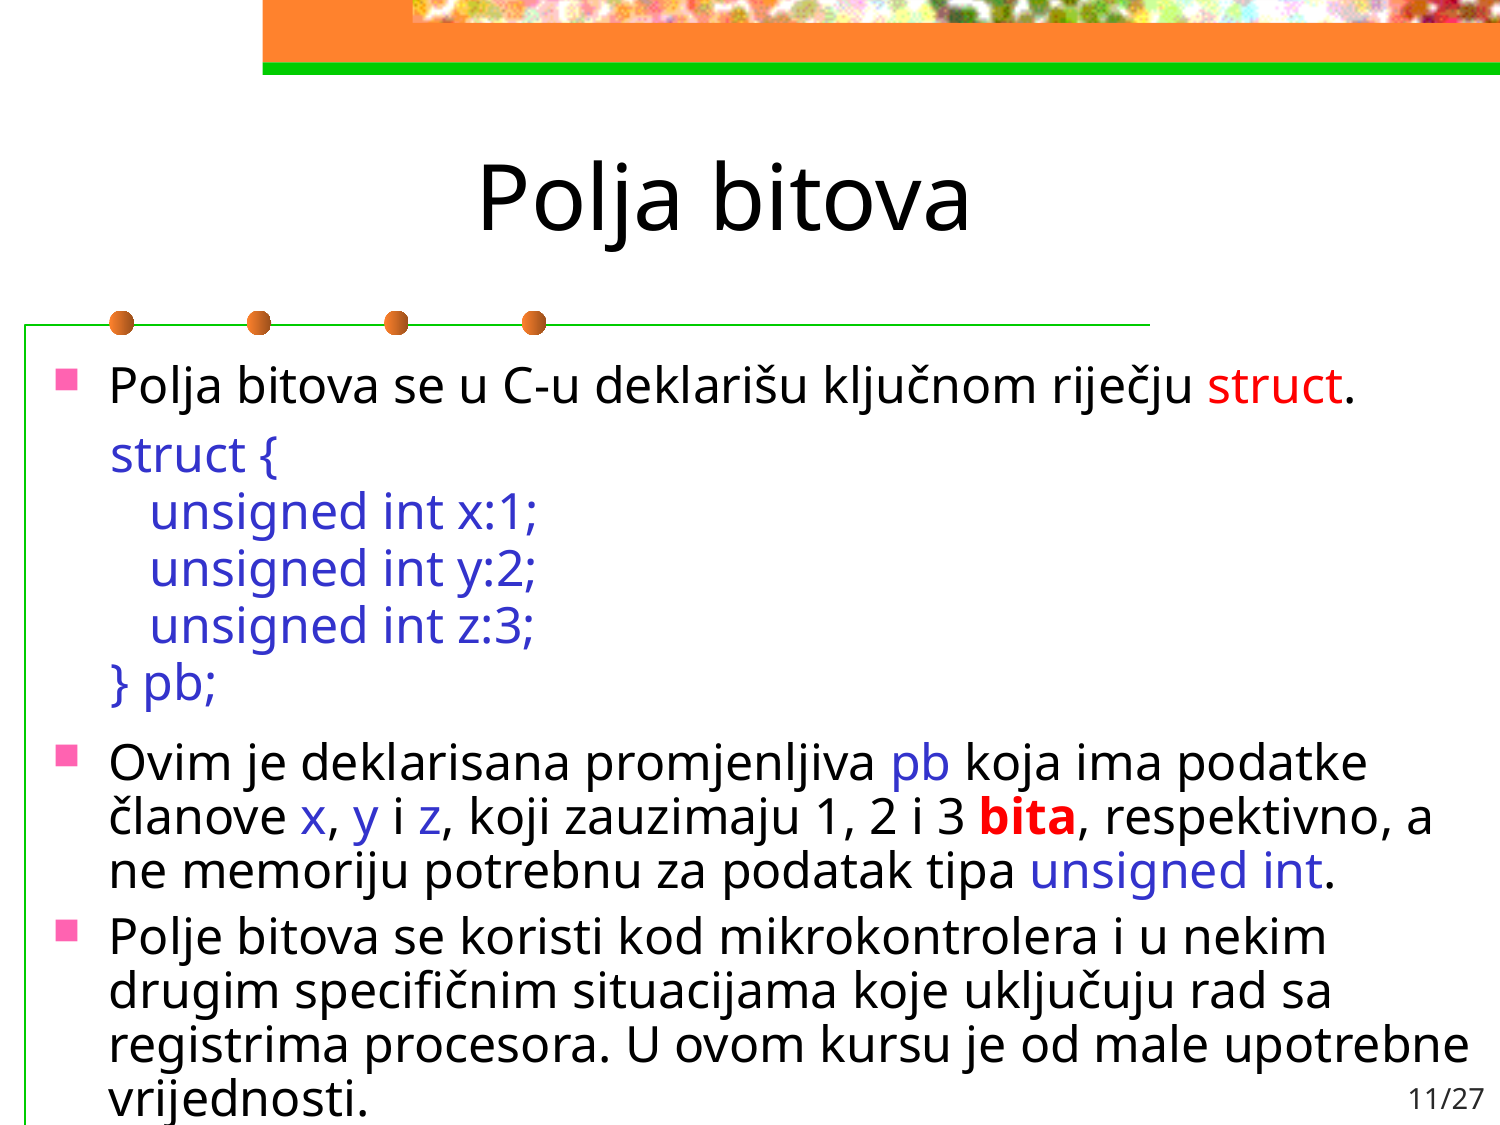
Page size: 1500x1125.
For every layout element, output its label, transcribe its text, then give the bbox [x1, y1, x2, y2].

list Polja bitova se u C-u deklarišu ključnom riječju struct. struct { unsigned int x:1; unsigned int y:2; unsigned int z:3; } pb; Ovim je deklarisana promjenljiva pb koja ima podatke članove x, y i z, koji zauzimaju 1, 2 i 3 bita, respektivno, a ne memoriju potrebnu za podatak tipa unsigned int. Polje bitova se koristi kod mikrokontrolera i u nekim drugim specifičnim situacijama koje uključuju rad sa registrima procesora. U ovom kursu je od male upotrebne vrijednosti. [37, 350, 1488, 1100]
title Polja bitova [87, 99, 1363, 288]
text_box 11/27 [1374, 1072, 1500, 1123]
picture [412, 0, 1500, 23]
